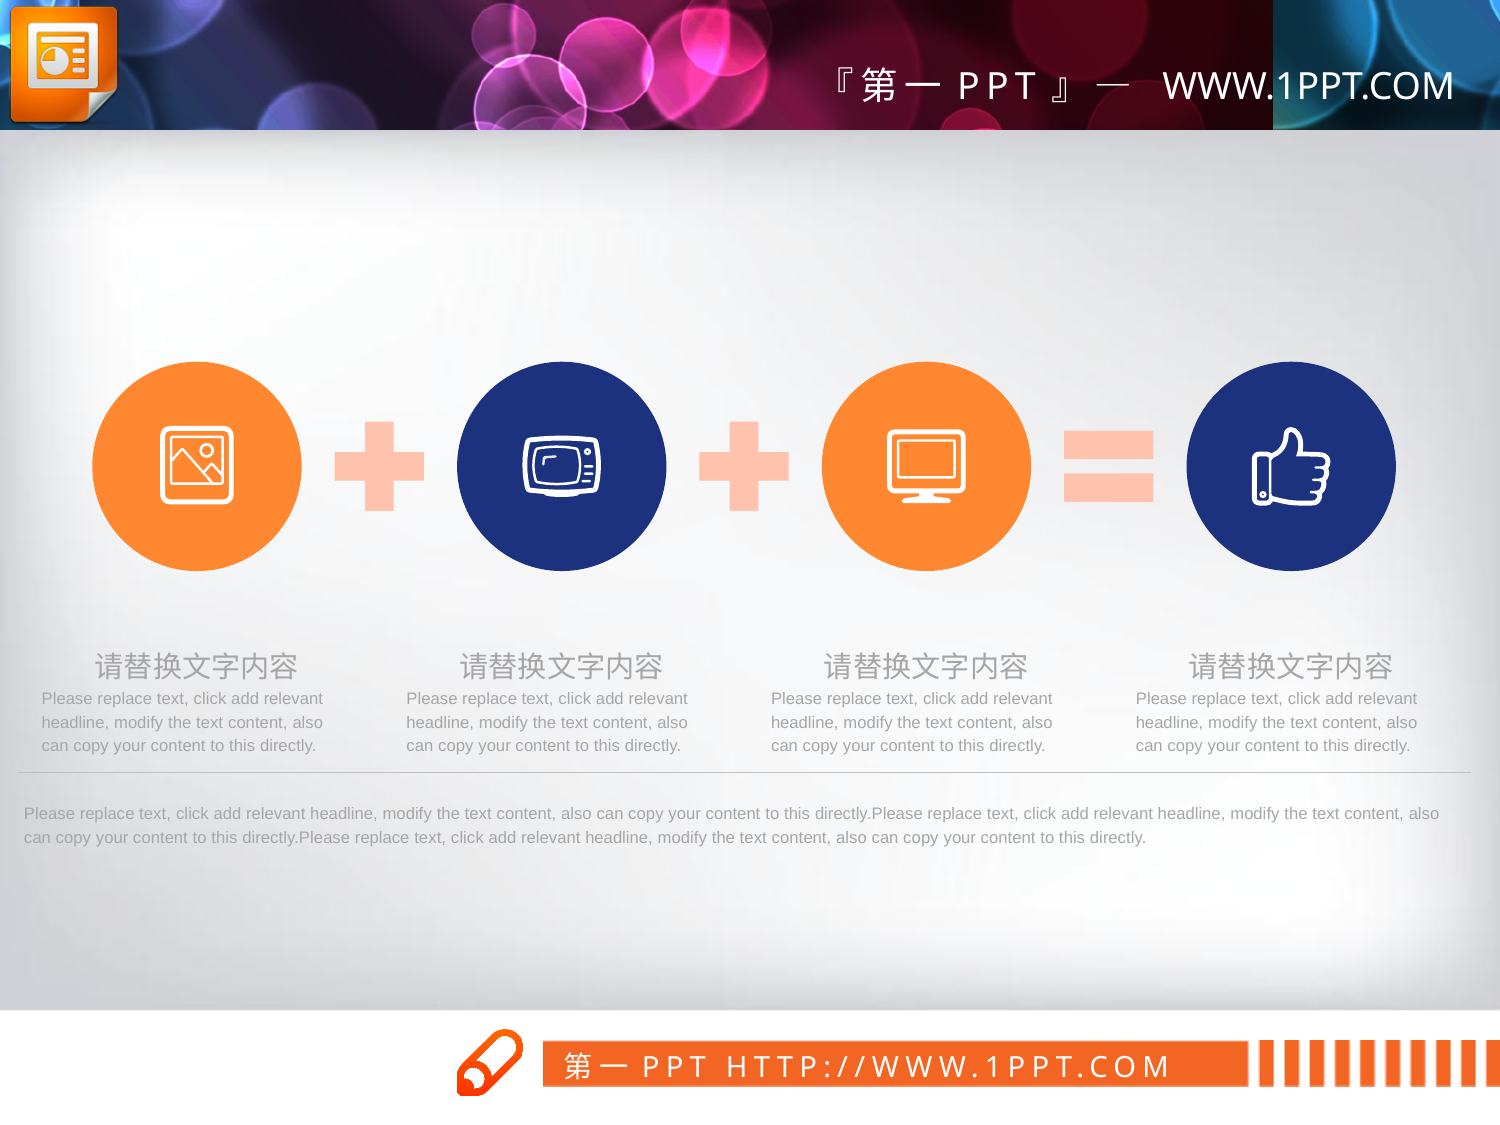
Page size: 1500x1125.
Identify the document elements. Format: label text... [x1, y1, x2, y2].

text_box Please replace text, click add relevant headline, modify the text content, also can copy your content to this directly.Please replace text, click add relevant headline, modify the text content, also can copy your content to this directly.Please replace text, click add relevant headline, modify the text content, also can copy your content to this directly. [23, 799, 1465, 848]
picture [543, 1040, 1500, 1087]
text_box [406, 641, 718, 750]
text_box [1135, 641, 1447, 750]
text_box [92, 361, 1397, 572]
picture [0, 0, 1500, 1012]
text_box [770, 641, 1083, 750]
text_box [41, 641, 353, 750]
